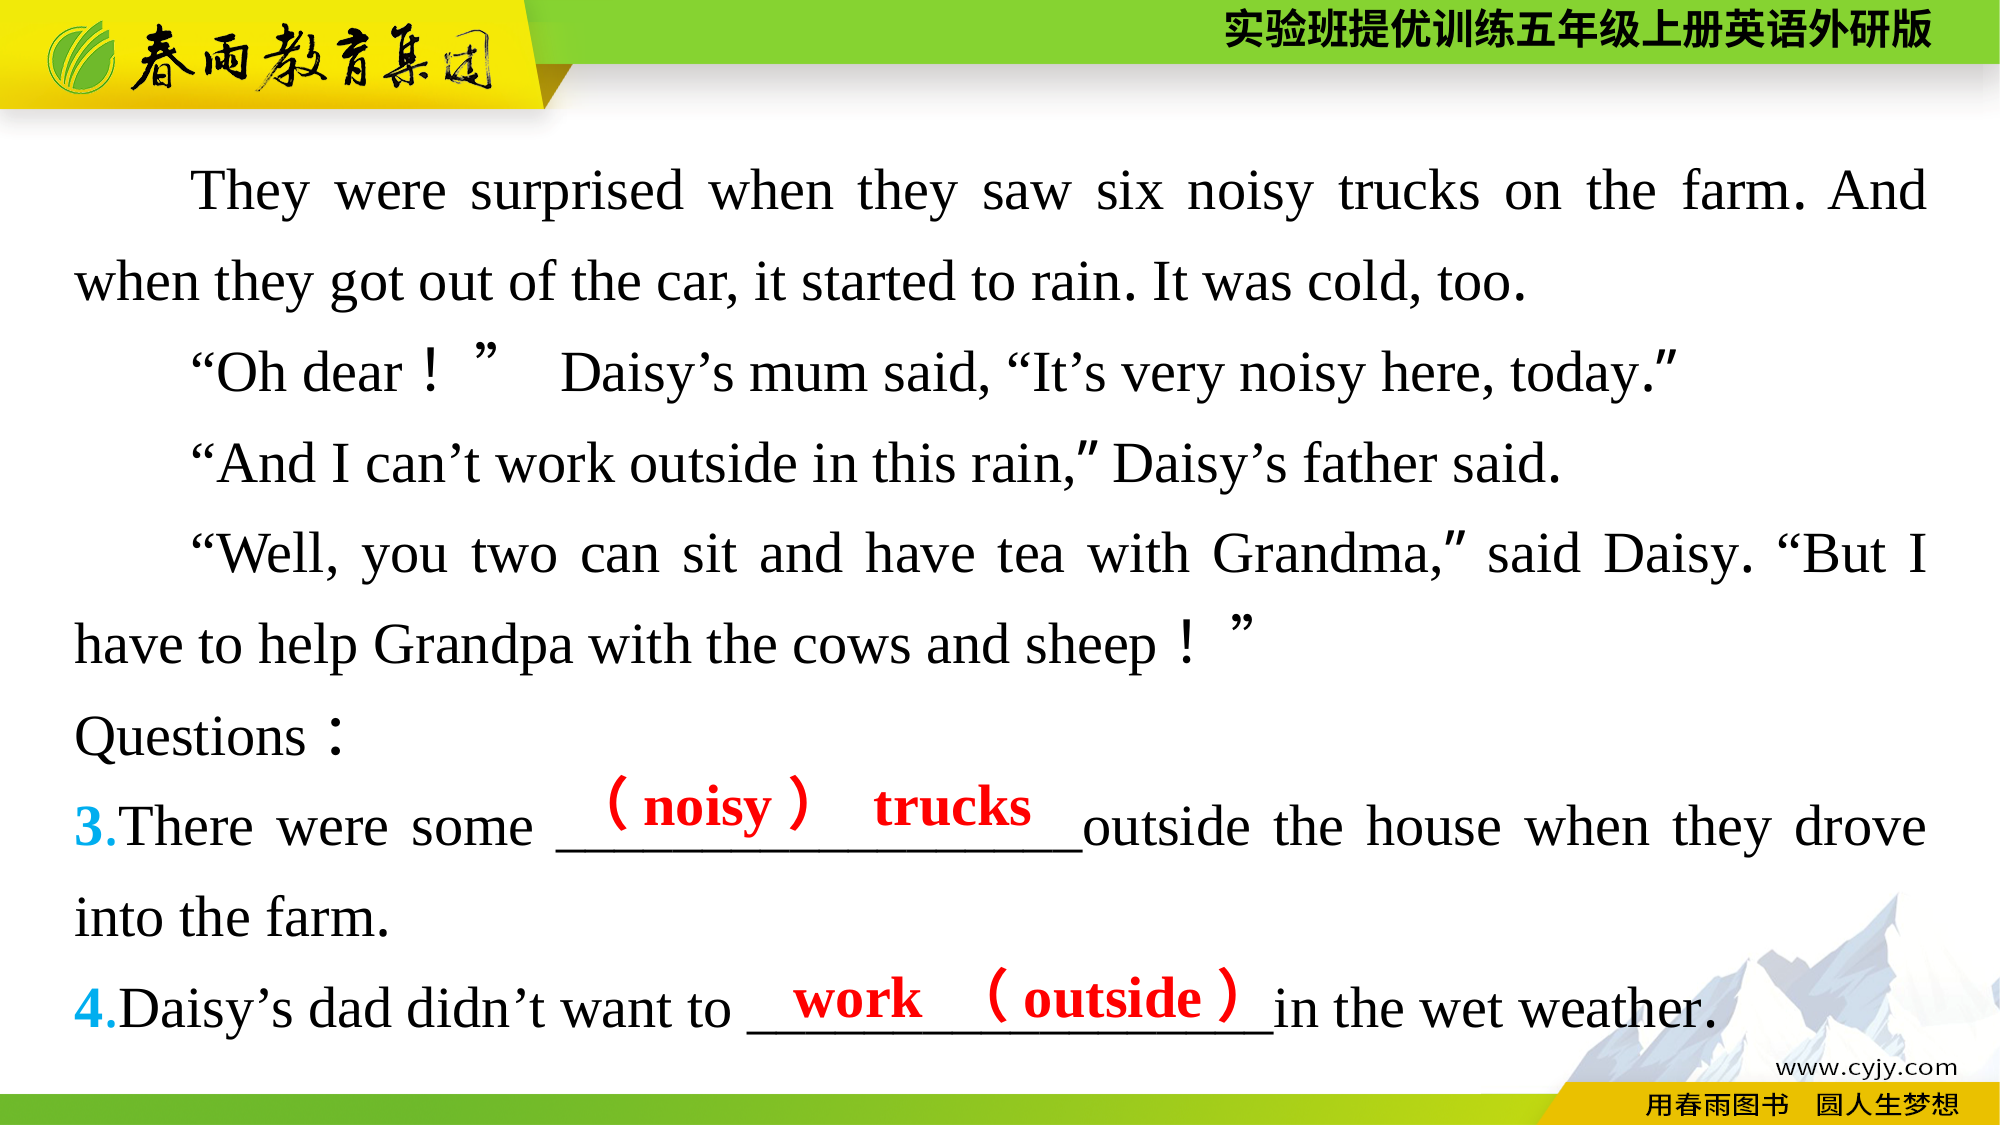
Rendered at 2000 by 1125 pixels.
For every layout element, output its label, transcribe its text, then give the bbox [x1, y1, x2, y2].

text_box （noisy） trucks [556, 760, 1048, 845]
list They were surprised when they saw six noisy trucks on the farm. And when they got out of the car, it started to rain. It was cold, too. “Oh dear！” Daisy’s mum said, “It’s very noisy here, today.” “And I can’t work outside in this rain,” Daisy’s father said. “Well, you two can sit and have tea with Grandma,” said Daisy. “But I have to help Grandpa with the cows and sheep！” Questions： 3.There were some __________________outside the house when they drove into the farm. 4.Daisy’s dad didn’t want to __________________in the wet weather. [59, 122, 1944, 1047]
picture [0, 0, 2000, 1125]
text_box work （outside） [779, 951, 1290, 1037]
